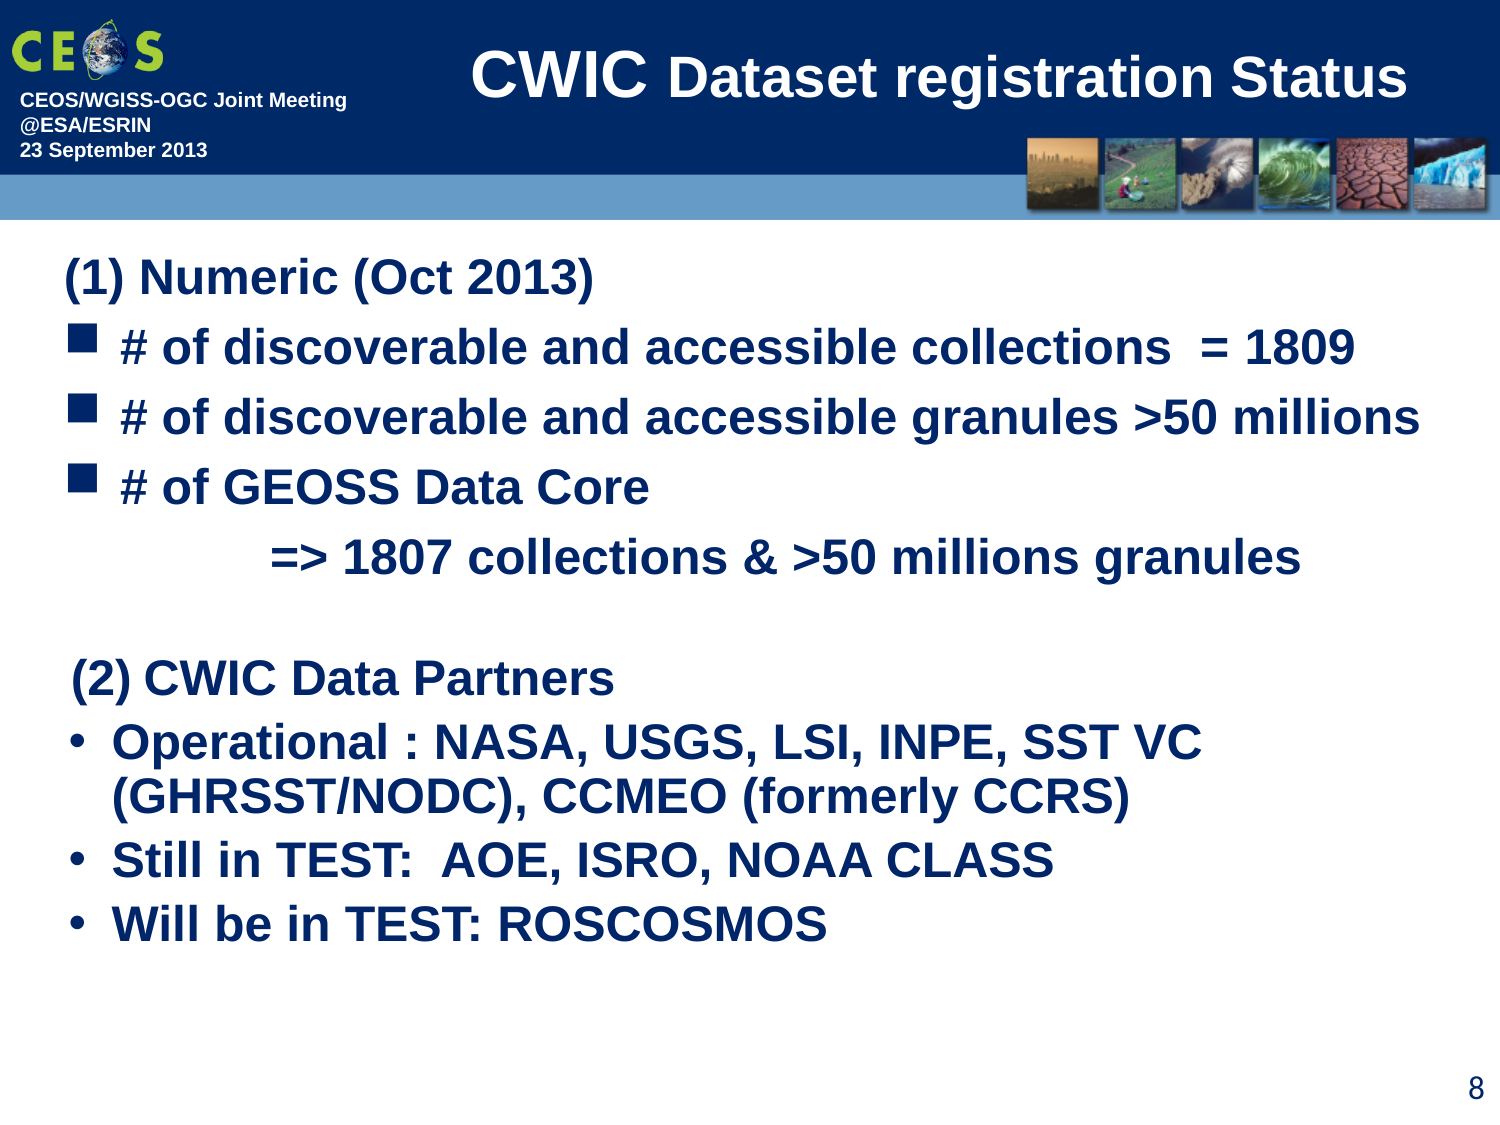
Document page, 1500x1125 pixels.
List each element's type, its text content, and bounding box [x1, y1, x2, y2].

title CWIC Dataset registration Status [74, 0, 1426, 147]
text_box (2) CWIC Data Partners Operational : NASA, USGS, LSI, INPE, SST VC (GHRSST/NODC), CCMEO (formerly CCRS) Still in TEST: AOE, ISRO, NOAA CLASS Will be in TEST: ROSCOSMOS [41, 645, 1429, 991]
list (1) Numeric (Oct 2013) # of discoverable and accessible collections = 1809 # of discoverable and accessible granules >50 millions # of GEOSS Data Core => 1807 collections & >50 millions granules [48, 236, 1474, 681]
picture [127, 147, 132, 155]
picture [0, 0, 1500, 220]
slide_number 7 [1399, 1058, 1500, 1125]
